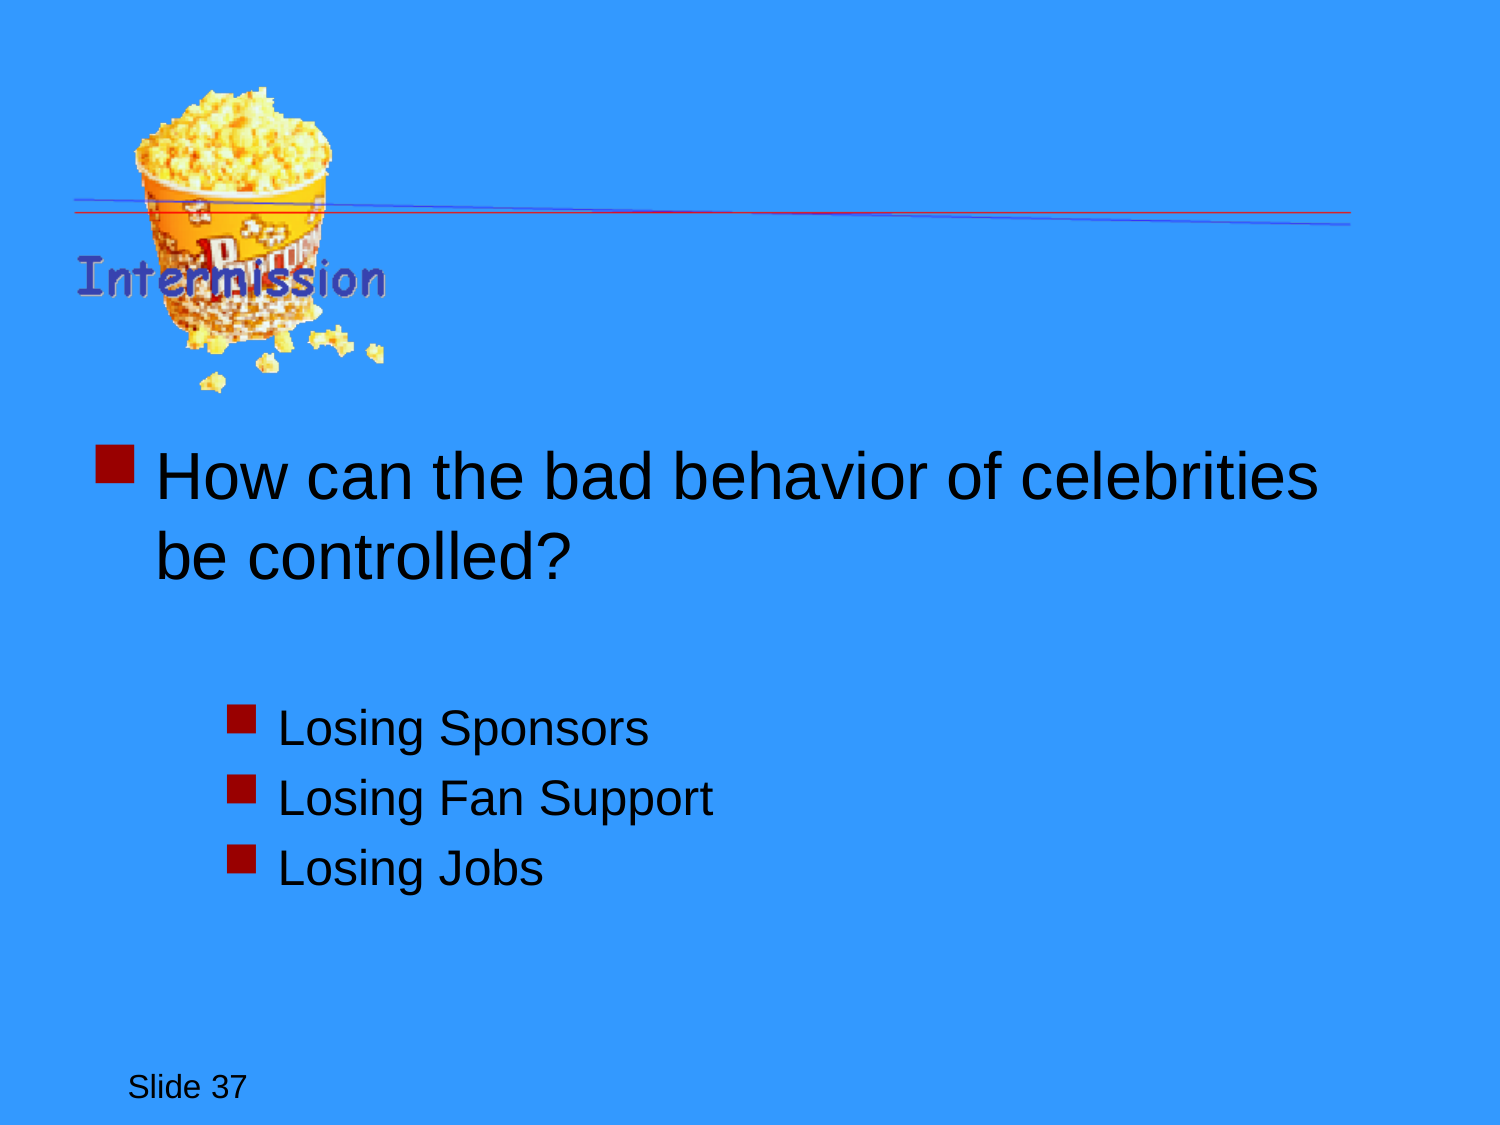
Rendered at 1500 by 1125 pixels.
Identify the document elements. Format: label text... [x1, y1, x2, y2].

list How can the bad behavior of celebrities be controlled? Losing Sponsors Losing Fan Support Losing Jobs [75, 425, 1388, 1000]
slide_number Slide 37 [112, 1037, 425, 1113]
picture [62, 74, 1352, 451]
